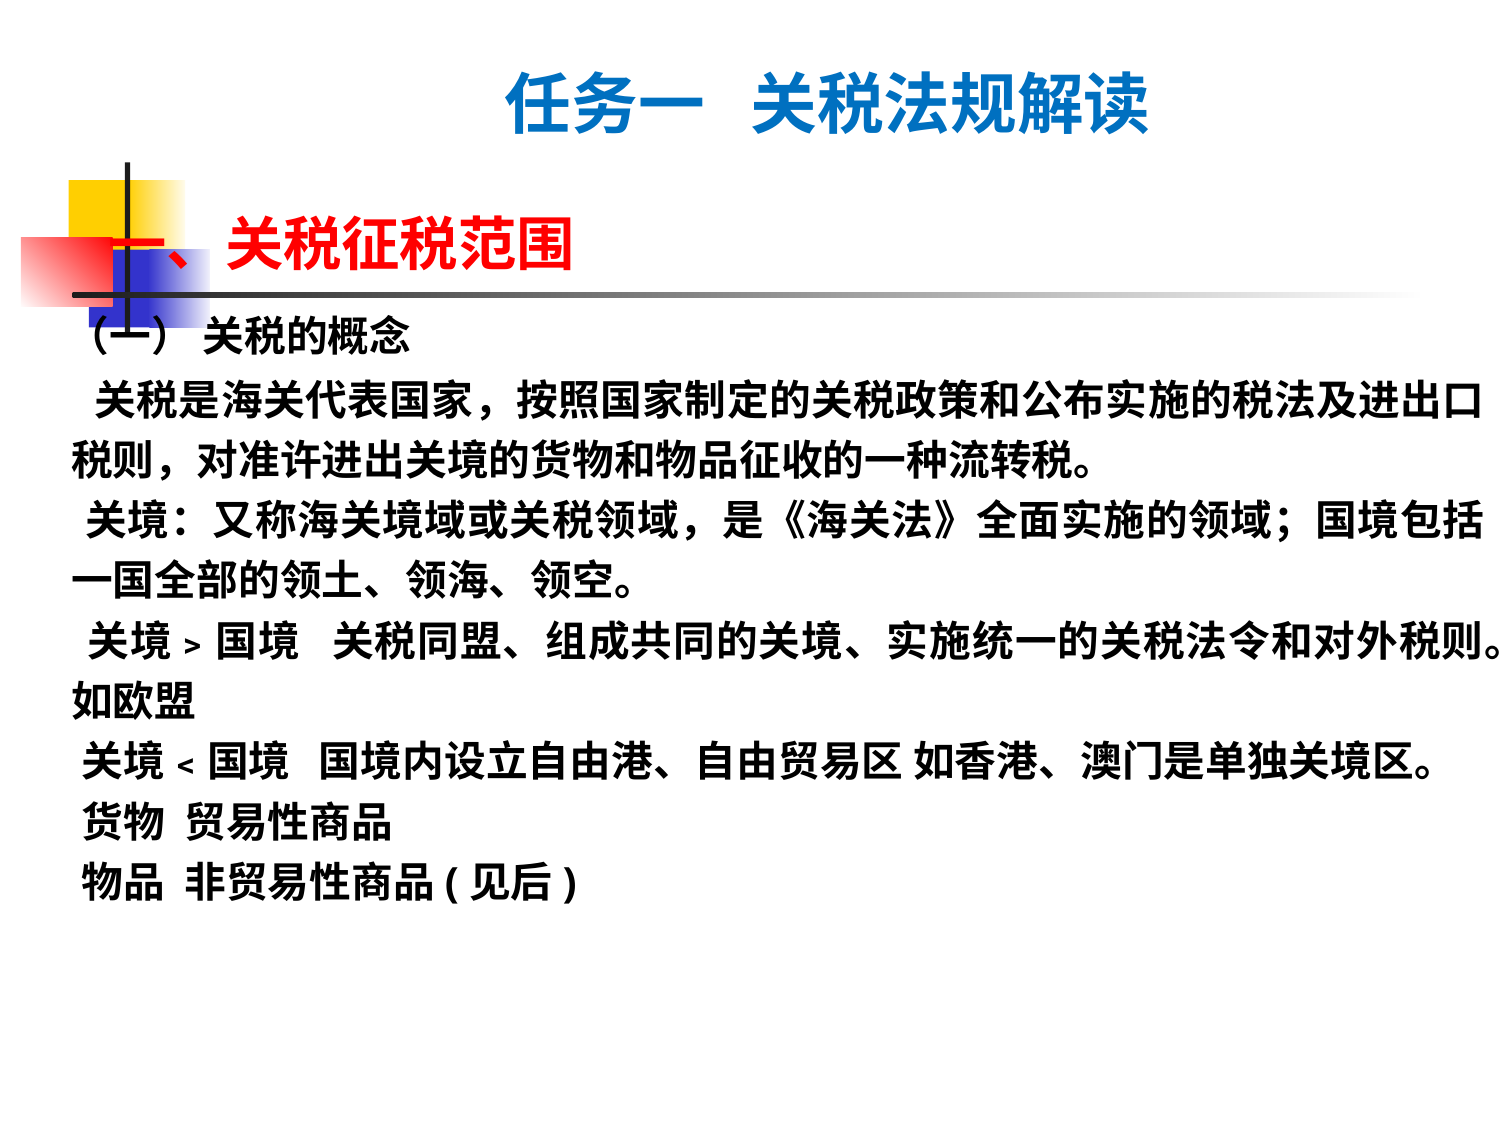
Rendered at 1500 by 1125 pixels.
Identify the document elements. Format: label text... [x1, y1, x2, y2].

title 任务一 关税法规解读 [188, 34, 1468, 150]
list 一、关税征税范围 （一） 关税的概念 关税是海关代表国家，按照国家制定的关税政策和公布实施的税法及进出口税则，对准许进出关境的货物和物品征收的一种流转税。 关境：又称海关境域或关税领域，是《海关法》全面实施的领域；国境包括一国全部的领土、领海、领空。 关境﹥国境 关税同盟、组成共同的关境、实施统一的关税法令和对外税则。如欧盟 关境﹤国境 国境内设立自由港、自由贸易区 如香港、澳门是单独关境区。 货物 贸易性商品 物品 非贸易性商品(见后) [0, 207, 1500, 1125]
